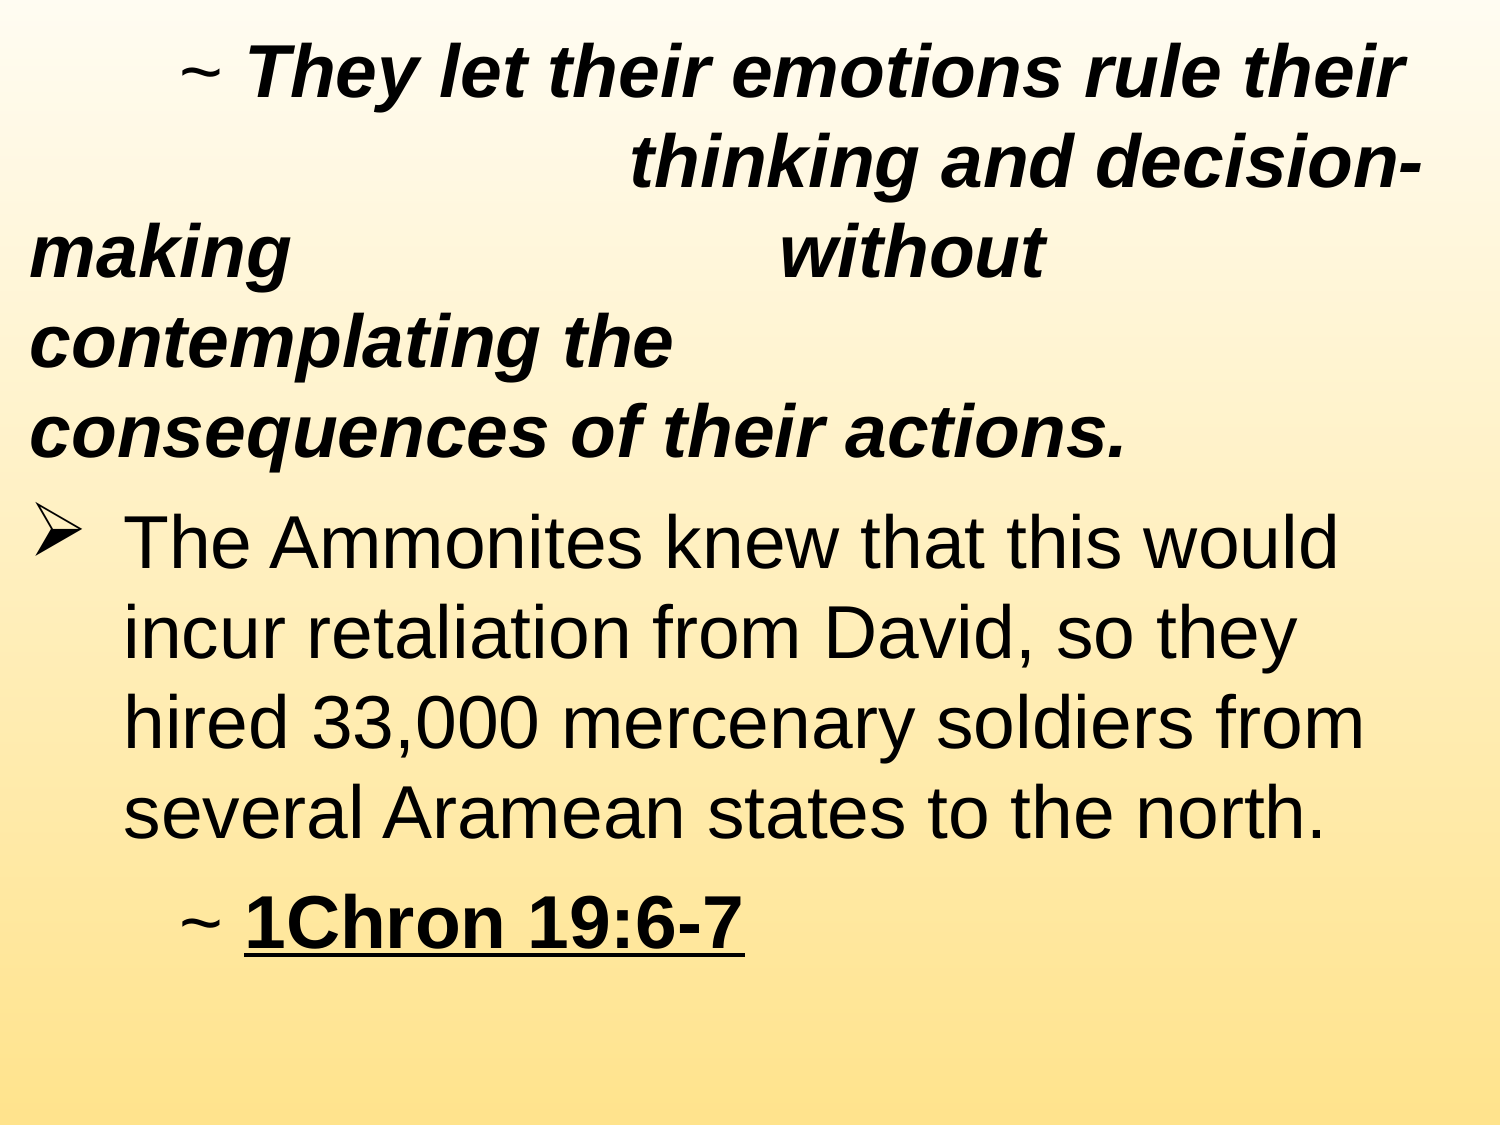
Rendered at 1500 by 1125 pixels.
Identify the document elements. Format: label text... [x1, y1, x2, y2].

subtitle ~ They let their emotions rule their thinking and decision-making without contemplating the consequences of their actions. The Ammonites knew that this would incur retaliation from David, so they hired 33,000 mercenary soldiers from several Aramean states to the north. ~ 1Chron 19:6-7 [14, 14, 1482, 1104]
